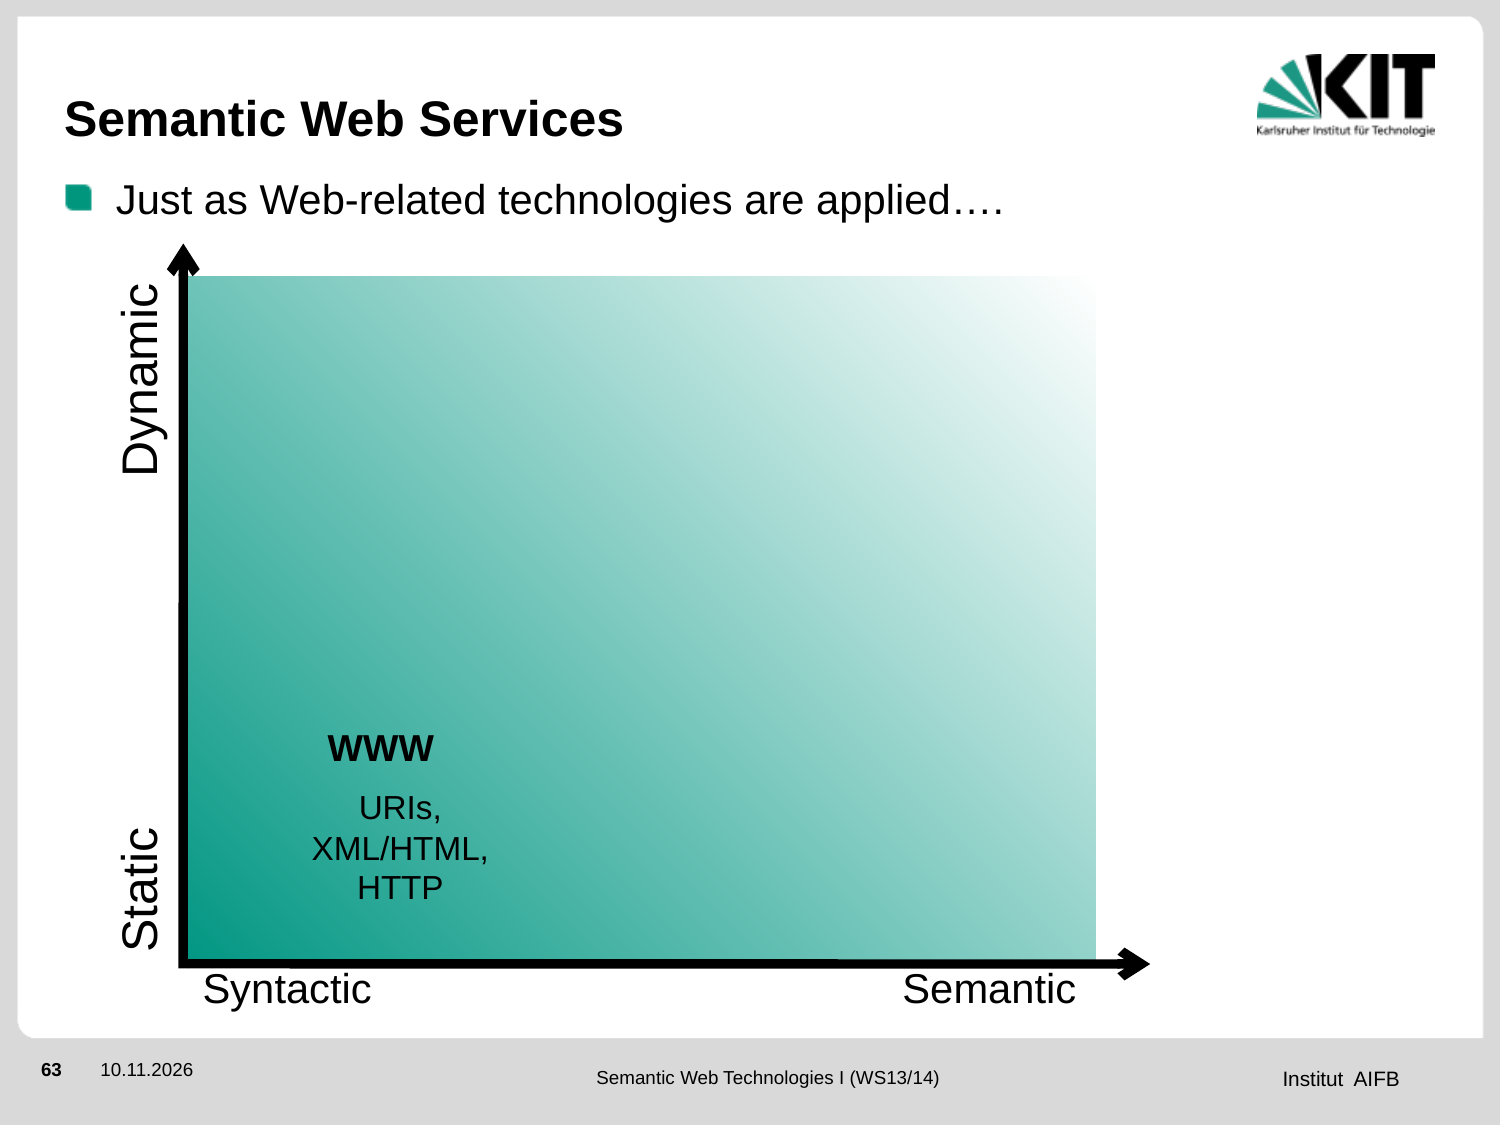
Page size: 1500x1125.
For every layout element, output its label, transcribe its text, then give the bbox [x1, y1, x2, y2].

text_box Static [100, 742, 176, 968]
text_box Dynamic [100, 267, 176, 493]
text_box Semantic [887, 974, 1101, 1020]
list Just as Web-related technologies are applied…. [64, 172, 1436, 976]
text_box Semantic [887, 954, 1101, 962]
text_box [188, 274, 1098, 959]
text_box WWW [312, 716, 501, 777]
text_box Syntactic [187, 971, 501, 1020]
text_box Syntactic [187, 954, 501, 963]
text_box URIs, XML/HTML, HTTP [287, 779, 513, 914]
picture [0, 0, 1500, 1125]
title Semantic Web Services [64, 54, 1198, 147]
